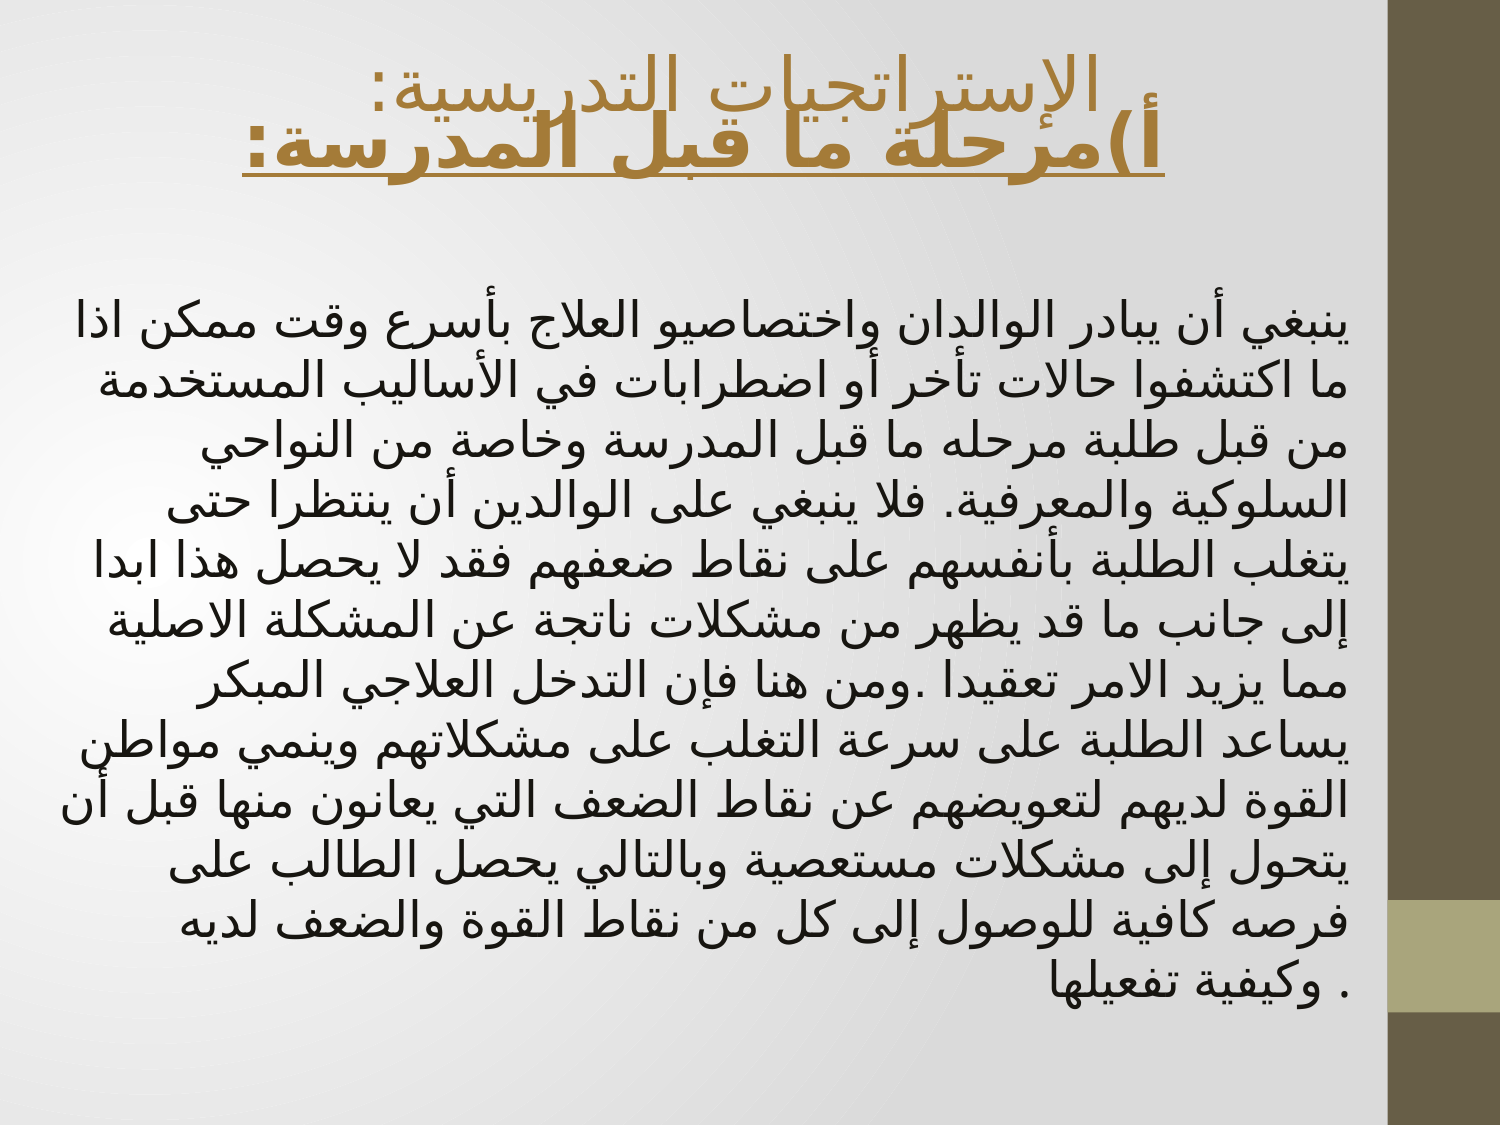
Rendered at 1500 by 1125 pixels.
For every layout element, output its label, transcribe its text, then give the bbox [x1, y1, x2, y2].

text_box أ)مرحلة ما قبل المدرسة: ينبغي أن يبادر الوالدان واختصاصيو العلاج بأسرع وقت ممكن اذا ما اكتشفوا حالات تأخر أو اضطرابات في الأساليب المستخدمة من قبل طلبة مرحله ما قبل المدرسة وخاصة من النواحي السلوكية والمعرفية. فلا ينبغي على الوالدين أن ينتظرا حتى يتغلب الطلبة بأنفسهم على نقاط ضعفهم فقد لا يحصل هذا ابدا إلى جانب ما قد يظهر من مشكلات ناتجة عن المشكلة الاصلية مما يزيد الامر تعقيدا .ومن هنا فإن التدخل العلاجي المبكر يساعد الطلبة على سرعة التغلب على مشكلاتهم وينمي مواطن القوة لديهم لتعويضهم عن نقاط الضعف التي يعانون منها قبل أن يتحول إلى مشكلات مستعصية وبالتالي يحصل الطالب على فرصه كافية للوصول إلى كل من نقاط القوة والضعف لديه وكيفية تفعيلها . [41, 0, 1367, 1016]
